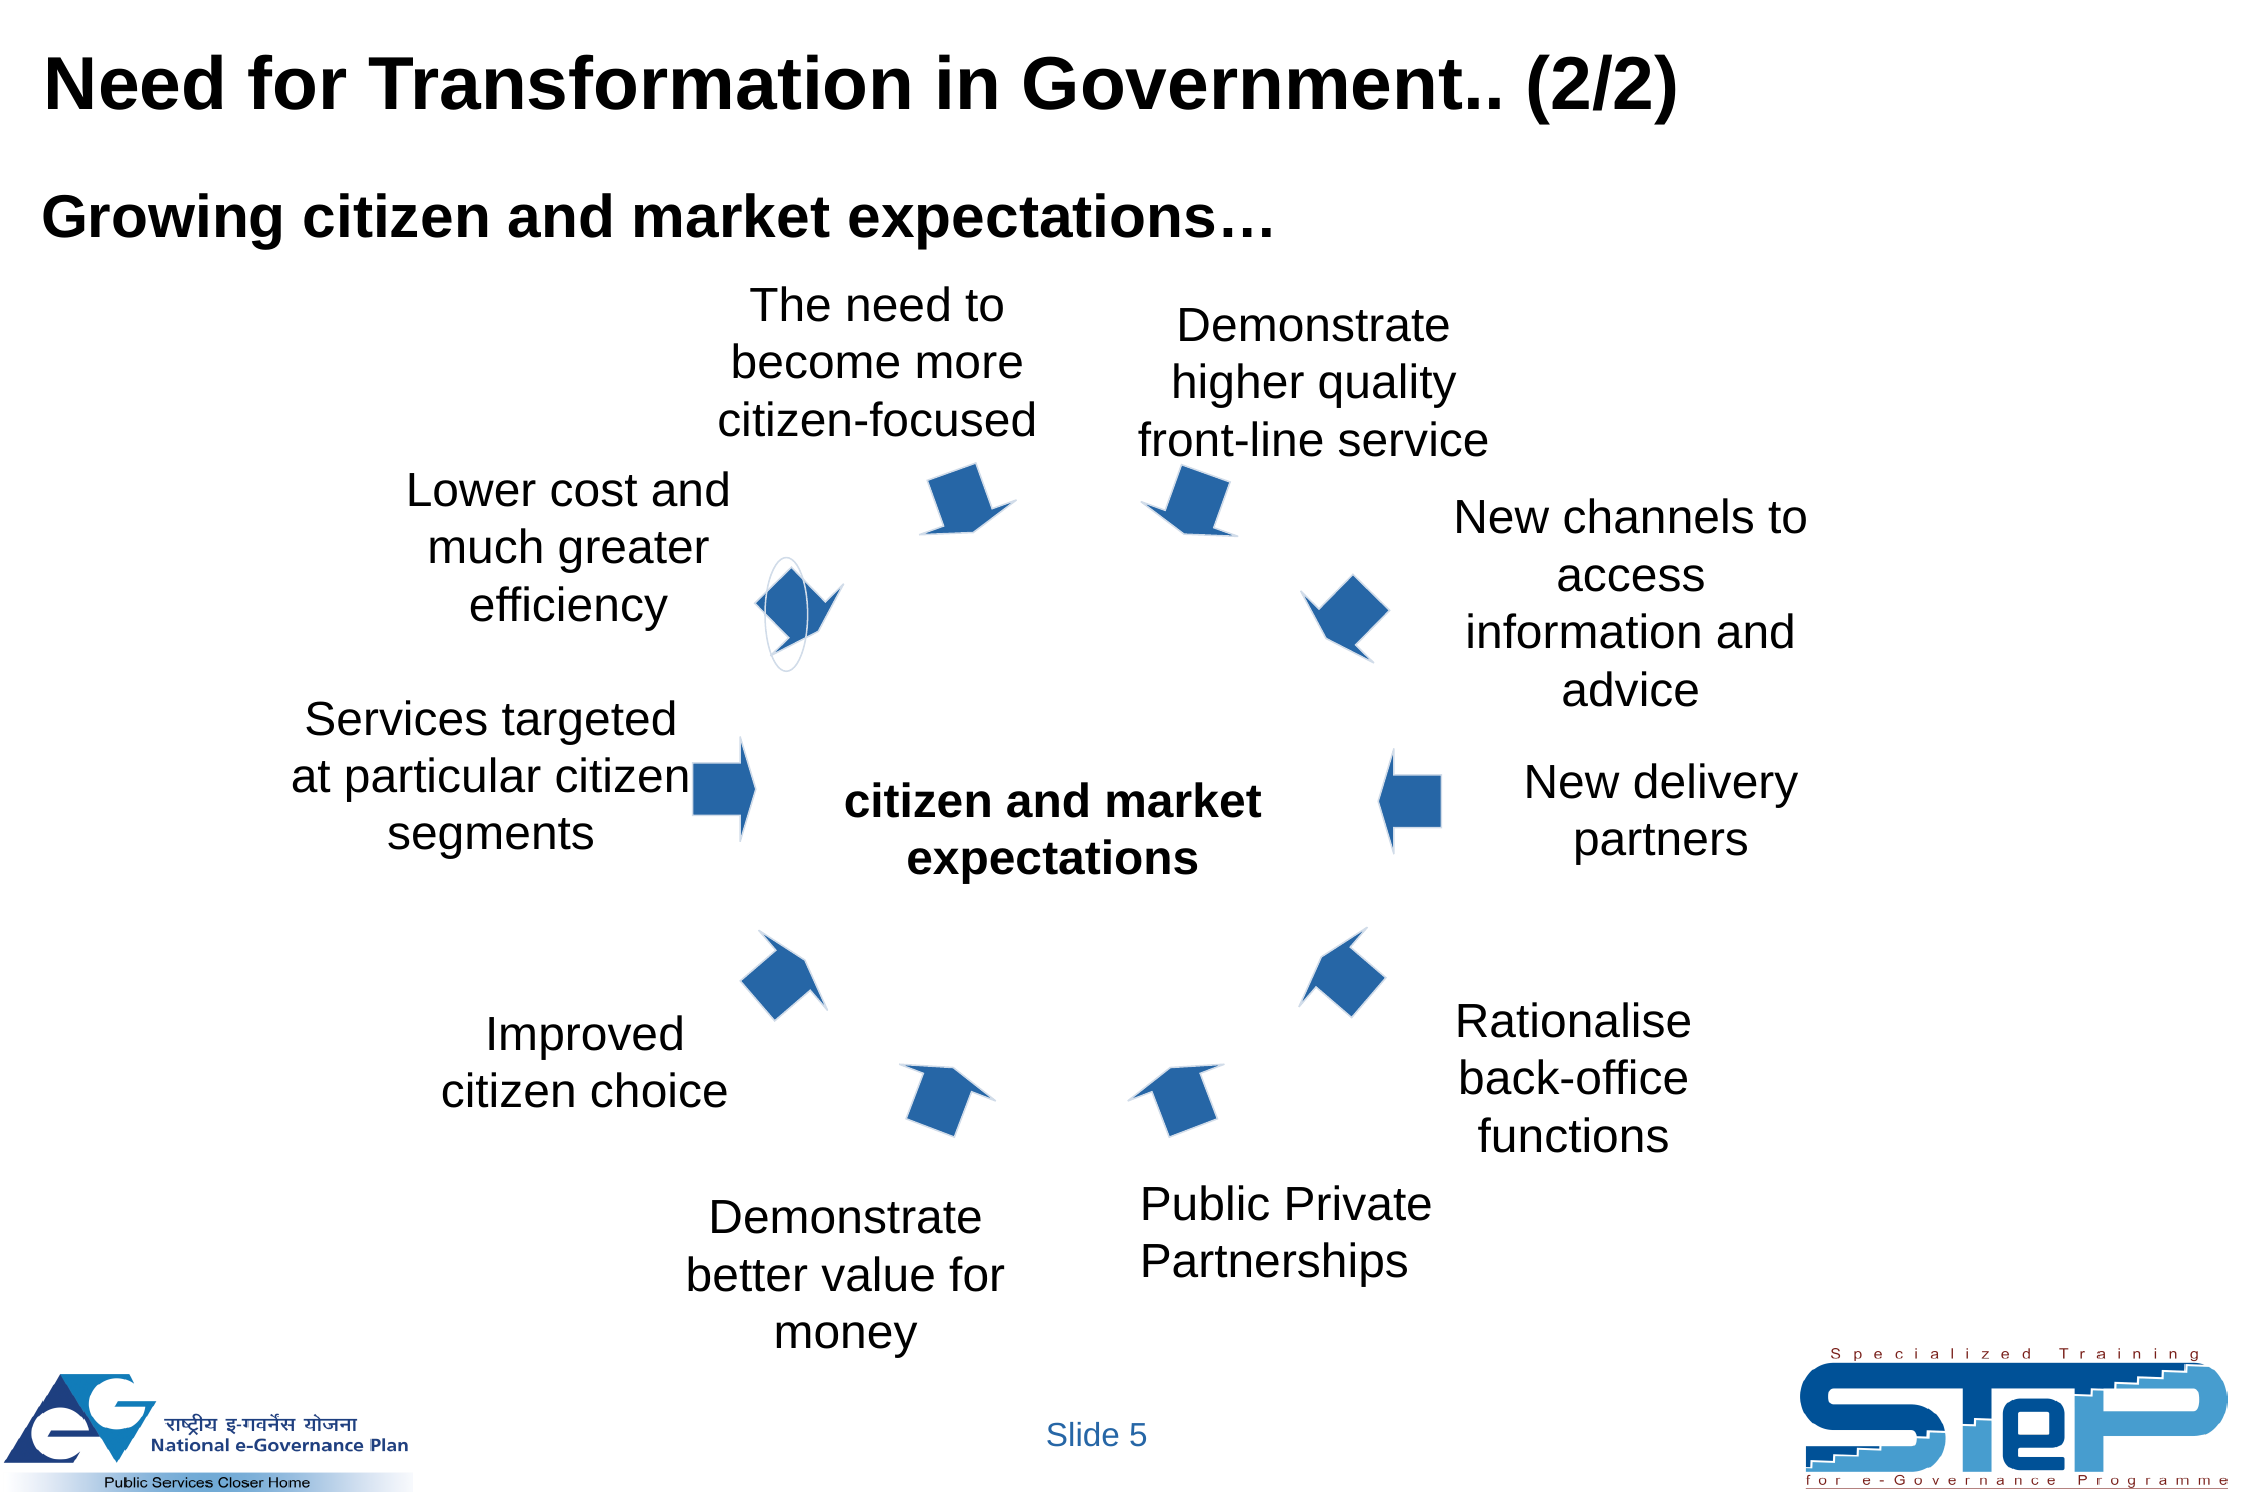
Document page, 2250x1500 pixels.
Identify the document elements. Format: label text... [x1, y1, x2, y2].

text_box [274, 265, 1843, 1368]
title Need for Transformation in Government.. (2/2) [44, 34, 2211, 200]
text_box Growing citizen and market expectations… [19, 166, 1302, 261]
picture [1800, 1348, 2228, 1489]
picture [3, 1374, 413, 1492]
